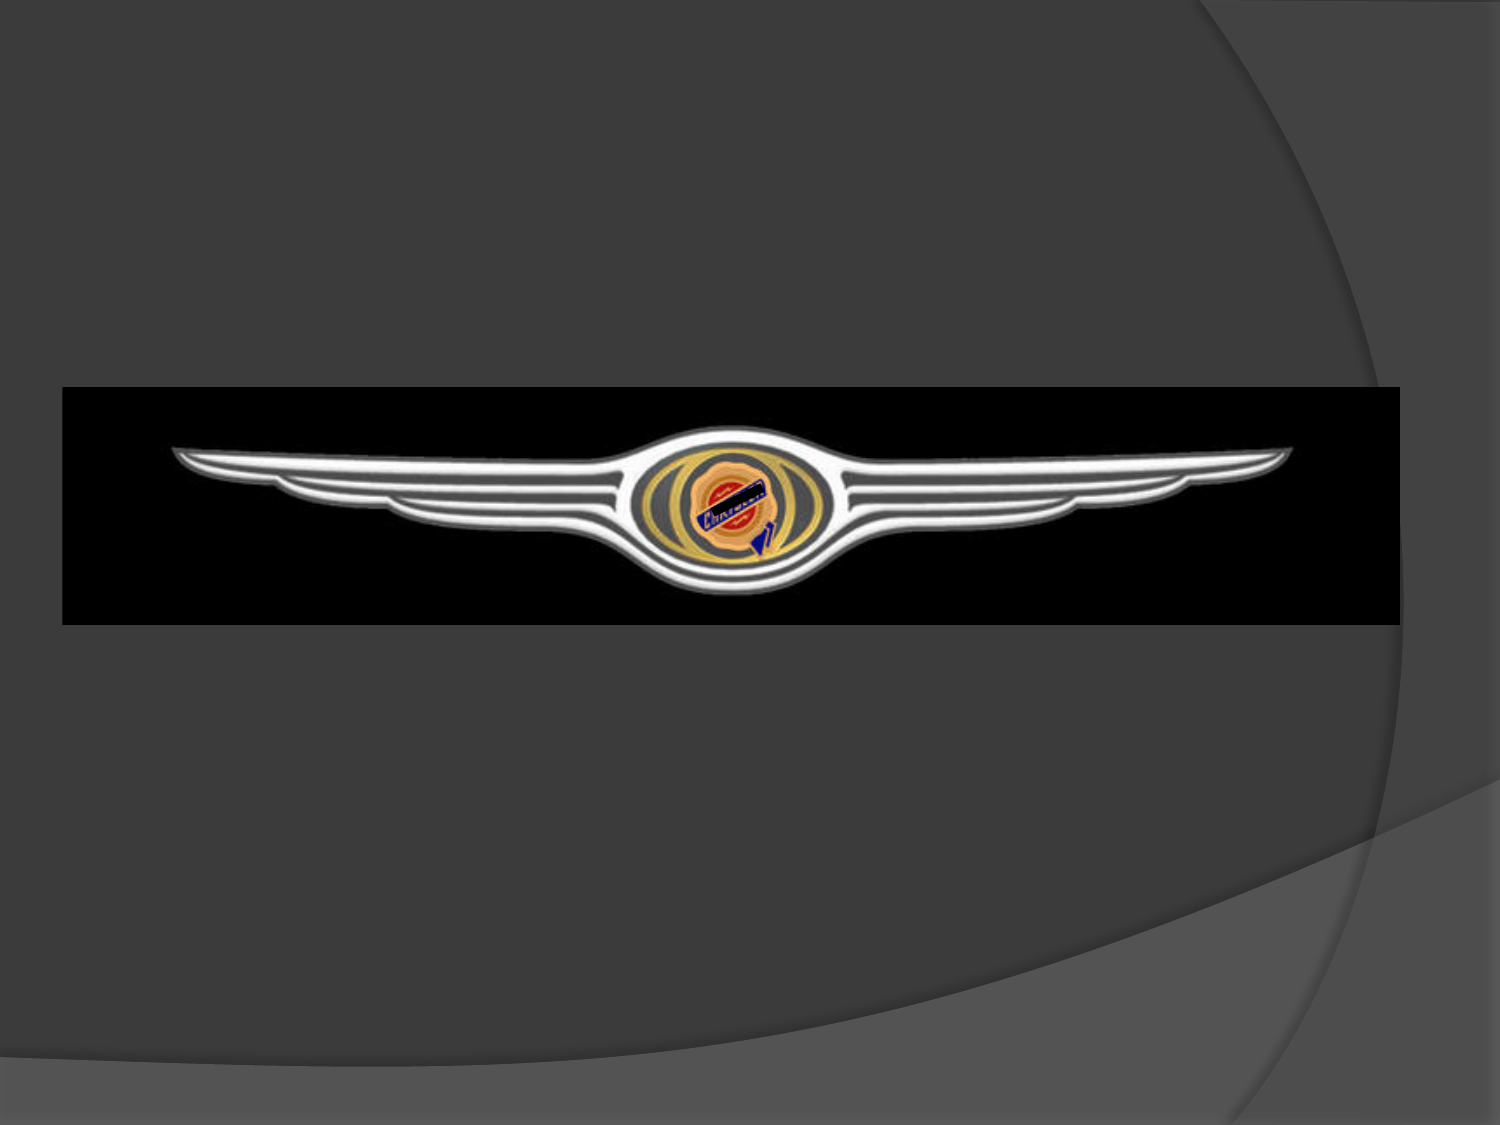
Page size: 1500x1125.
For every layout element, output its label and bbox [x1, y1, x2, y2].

text_box [712, 487, 763, 513]
picture [62, 387, 1401, 625]
